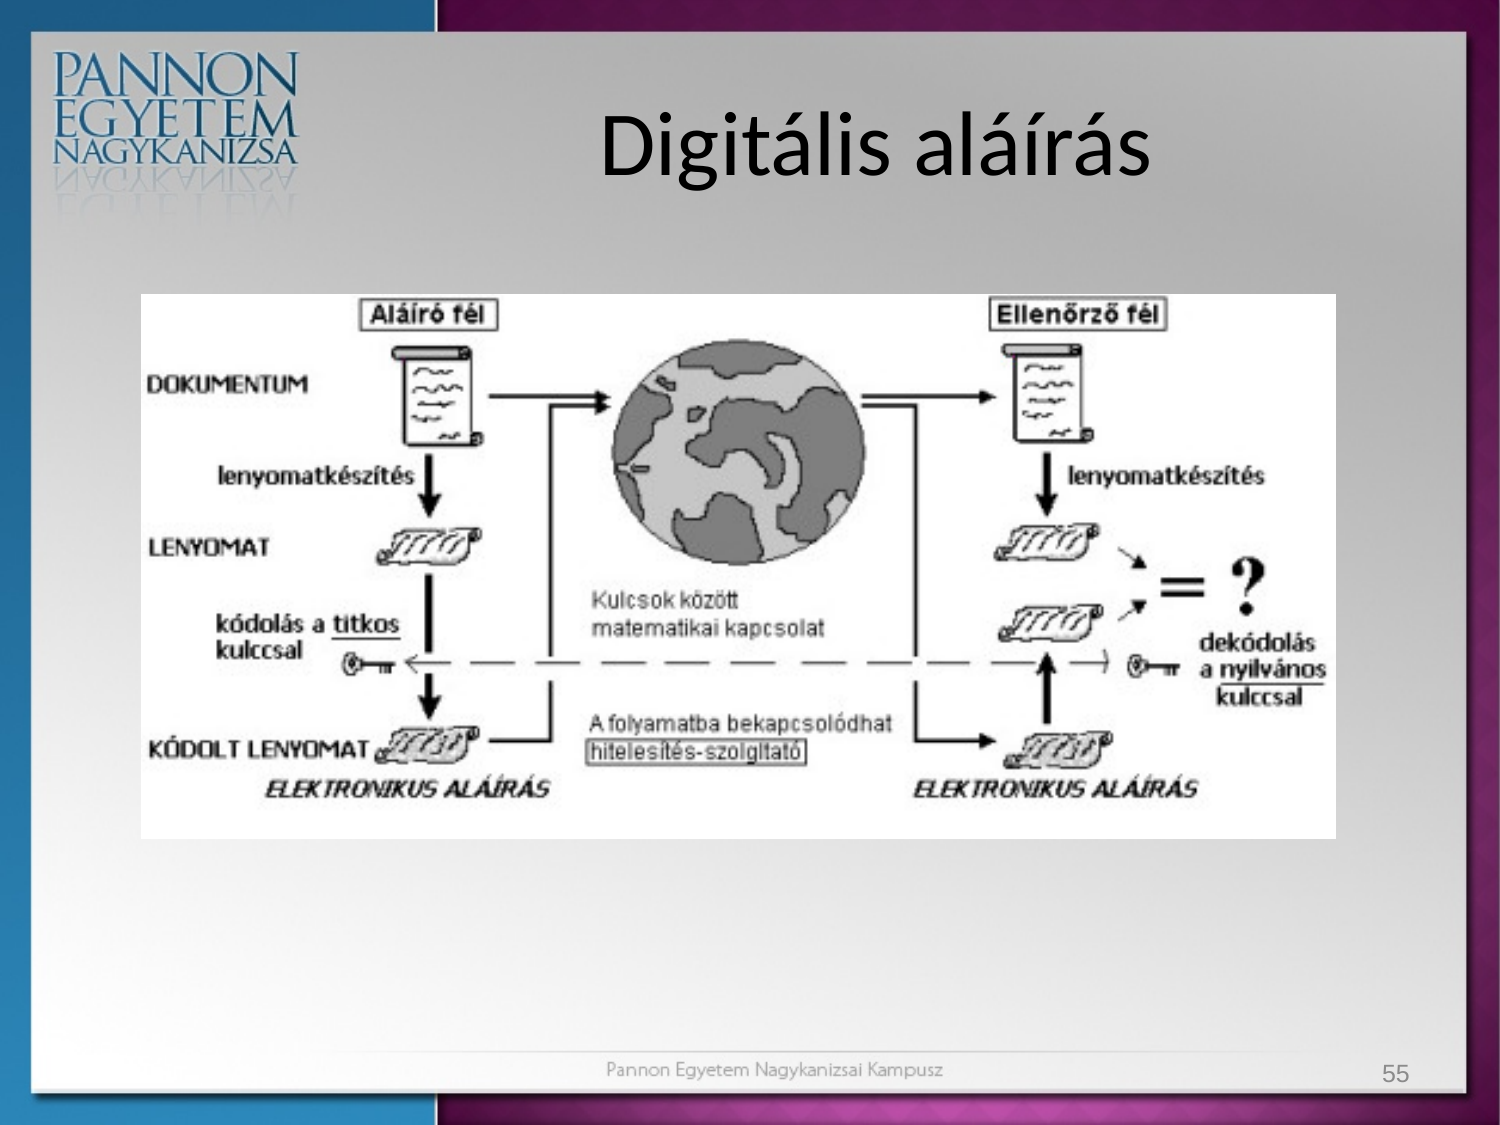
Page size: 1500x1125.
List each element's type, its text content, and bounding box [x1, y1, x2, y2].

picture [0, 0, 1500, 1125]
picture [141, 294, 1336, 839]
slide_number 55 [1074, 1042, 1425, 1103]
title Digitális aláírás [328, 45, 1425, 233]
list [0, 262, 1350, 1072]
